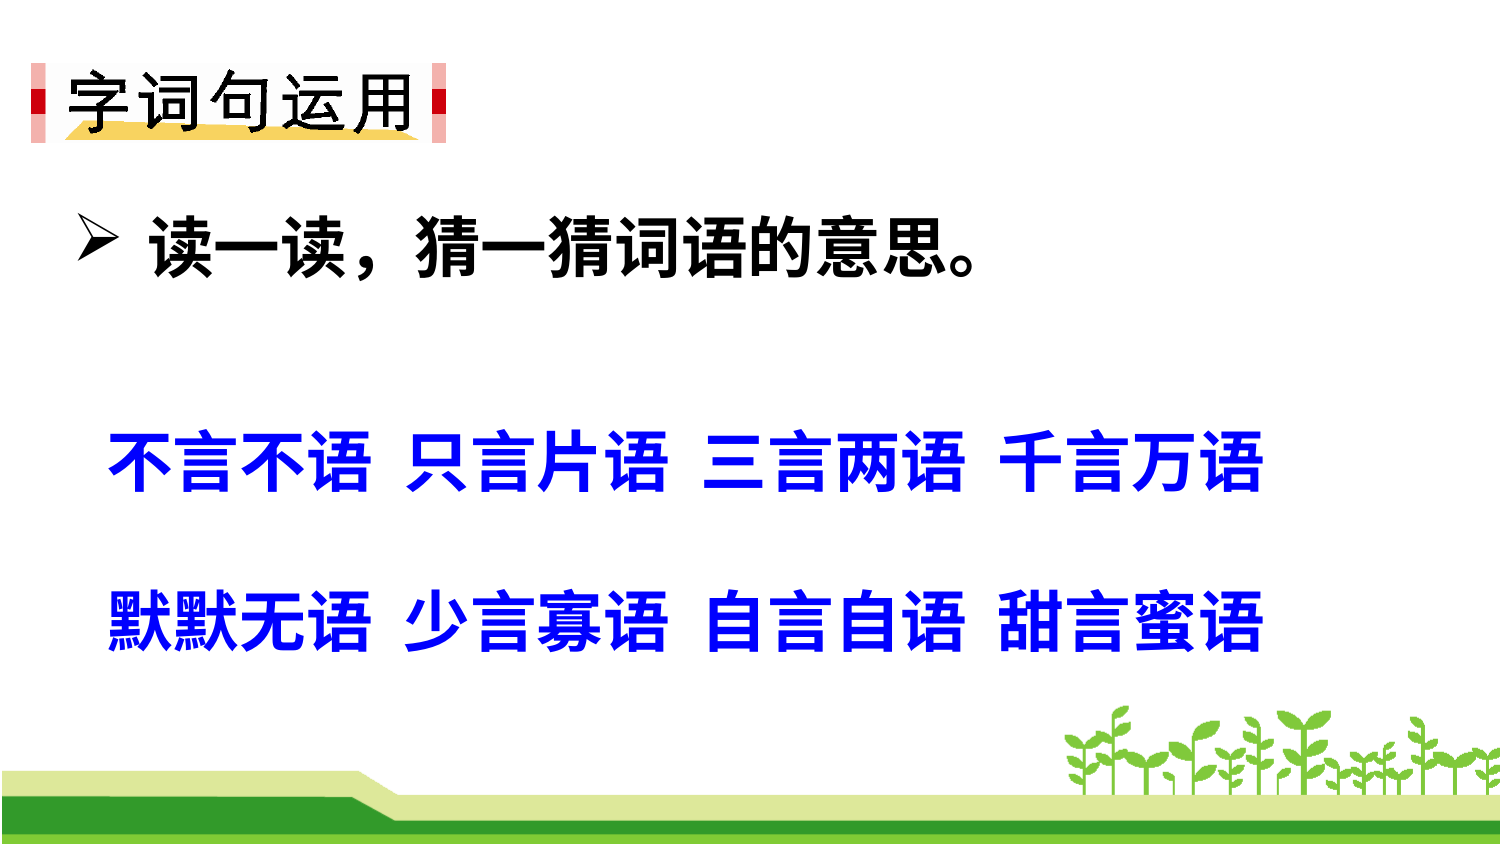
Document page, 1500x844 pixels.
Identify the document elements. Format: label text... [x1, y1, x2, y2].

picture [0, 0, 1500, 844]
text_box 不言不语 只言片语 三言两语 千言万语 默默无语 少言寡语 自言自语 甜言蜜语 [76, 318, 1429, 571]
text_box 读一读，猜一猜词语的意思。 [57, 182, 1391, 294]
